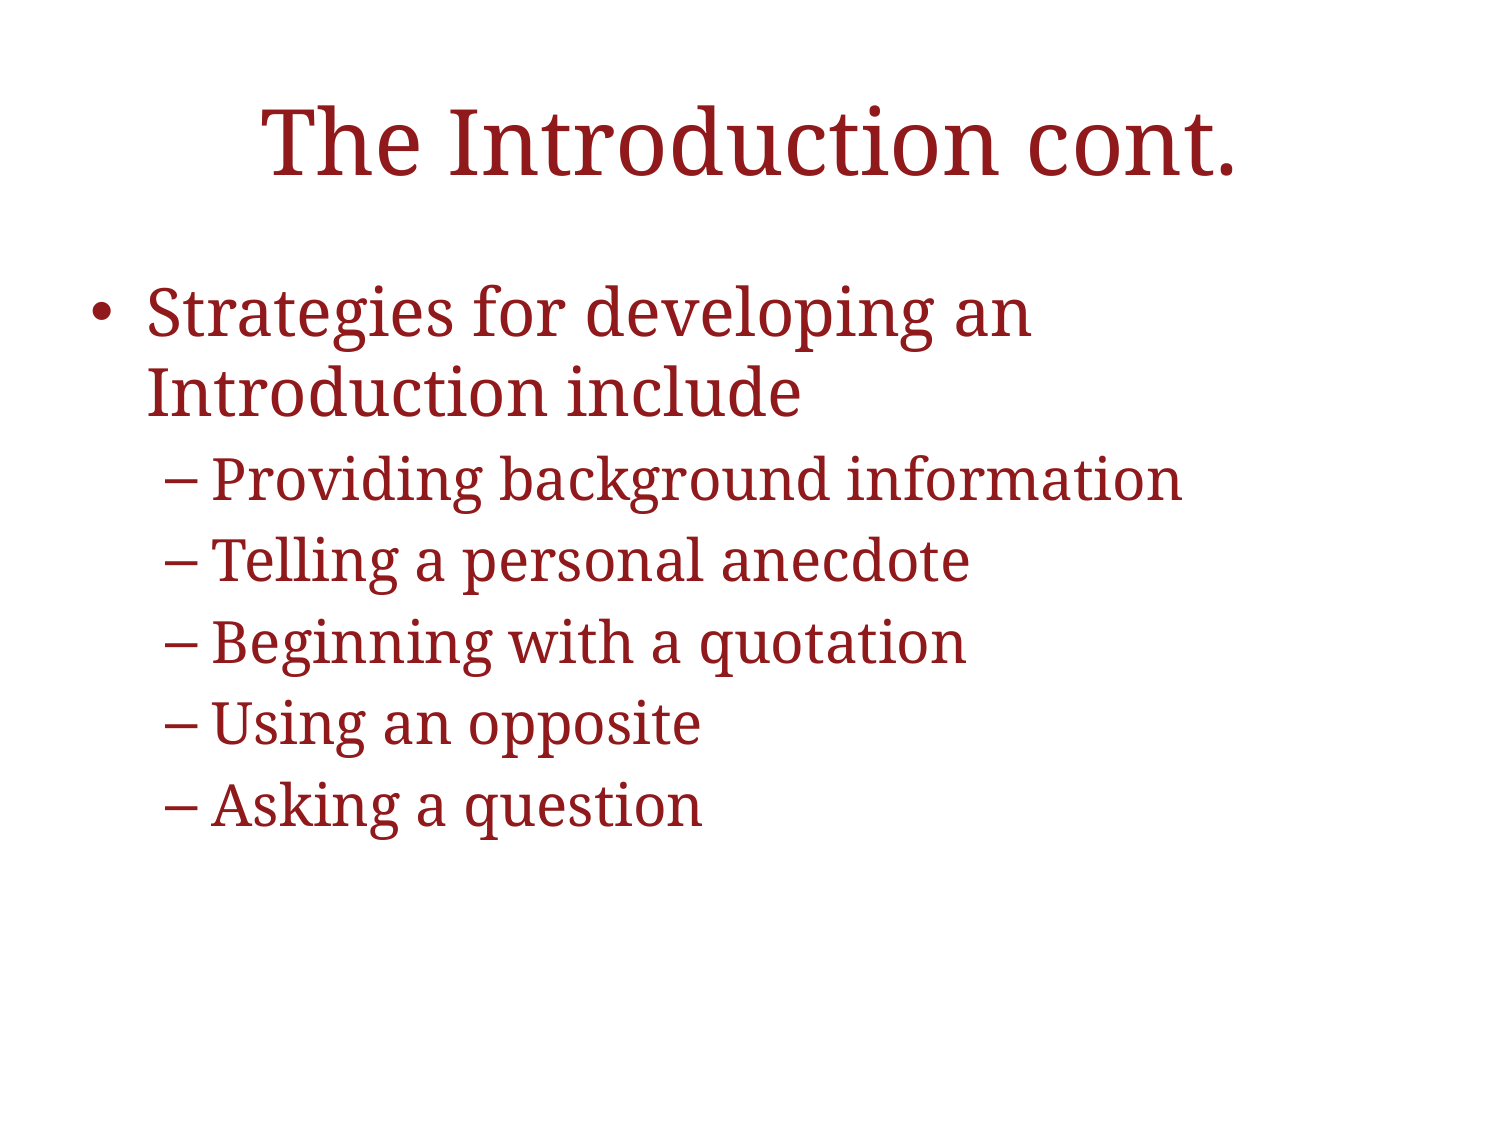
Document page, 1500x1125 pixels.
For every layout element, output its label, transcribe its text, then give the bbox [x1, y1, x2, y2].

title The Introduction cont. [75, 45, 1425, 233]
list Strategies for developing an Introduction include Providing background information Telling a personal anecdote Beginning with a quotation Using an opposite Asking a question [75, 262, 1425, 1005]
